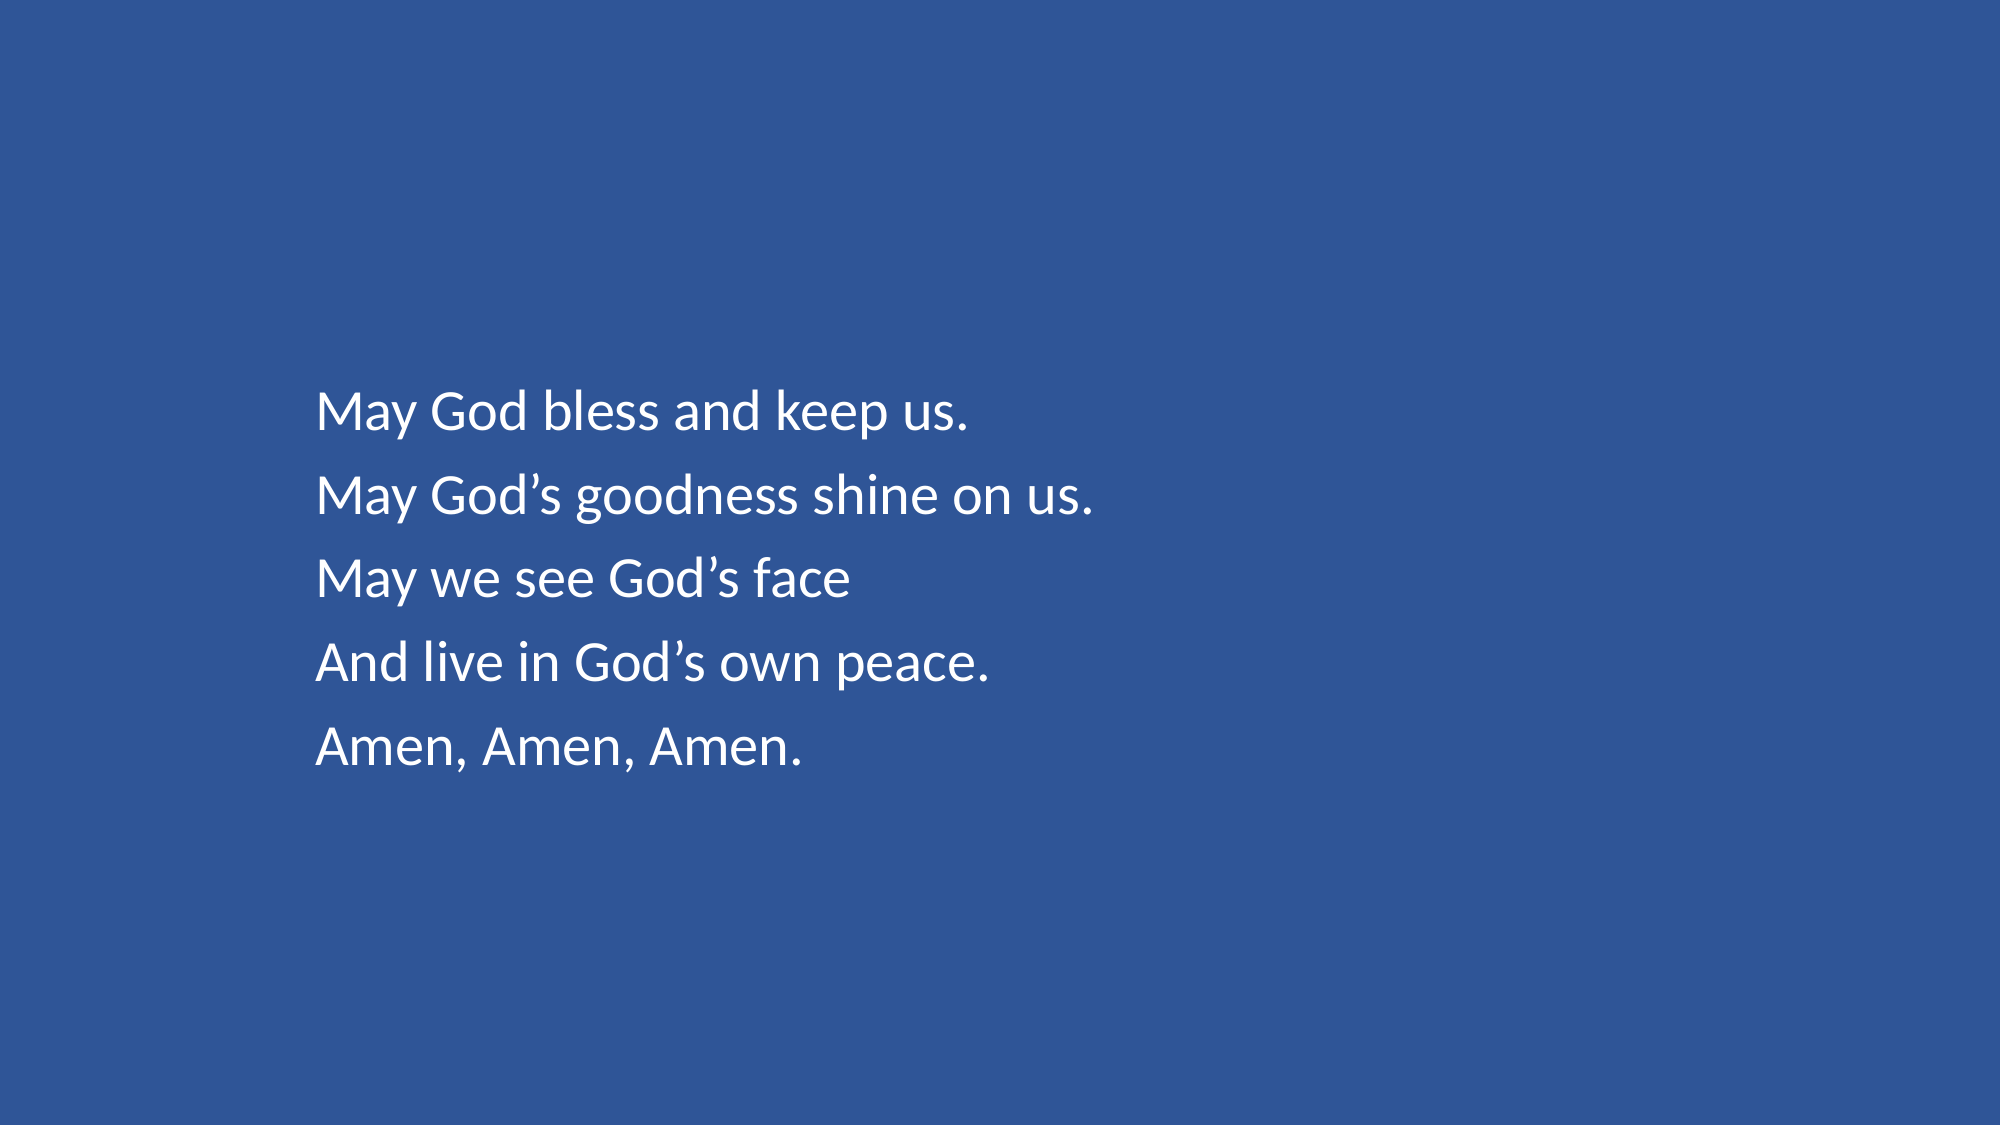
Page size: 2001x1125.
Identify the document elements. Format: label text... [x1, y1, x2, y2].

list May God bless and keep us. May God’s goodness shine on us. May we see God’s face And live in God’s own peace. Amen, Amen, Amen. [300, 372, 1700, 797]
